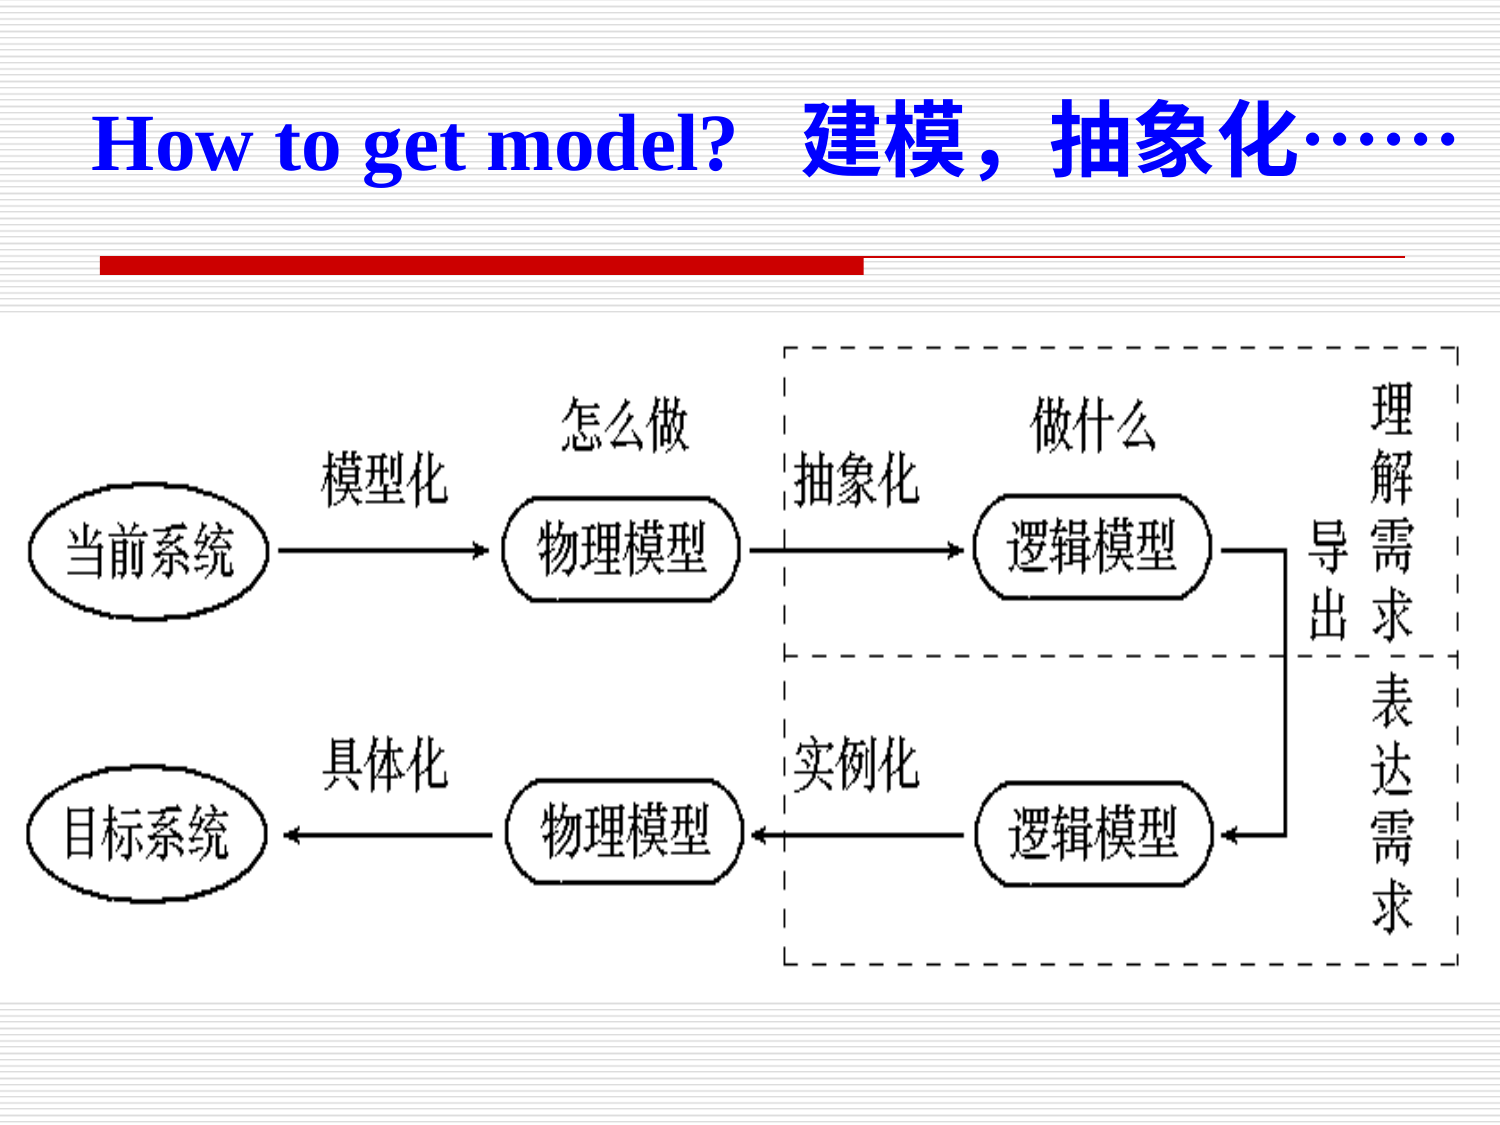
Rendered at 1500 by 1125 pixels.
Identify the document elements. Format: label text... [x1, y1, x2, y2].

picture [0, 0, 1500, 1125]
text_box How to get model? 建模，抽象化…… [76, 60, 1500, 214]
